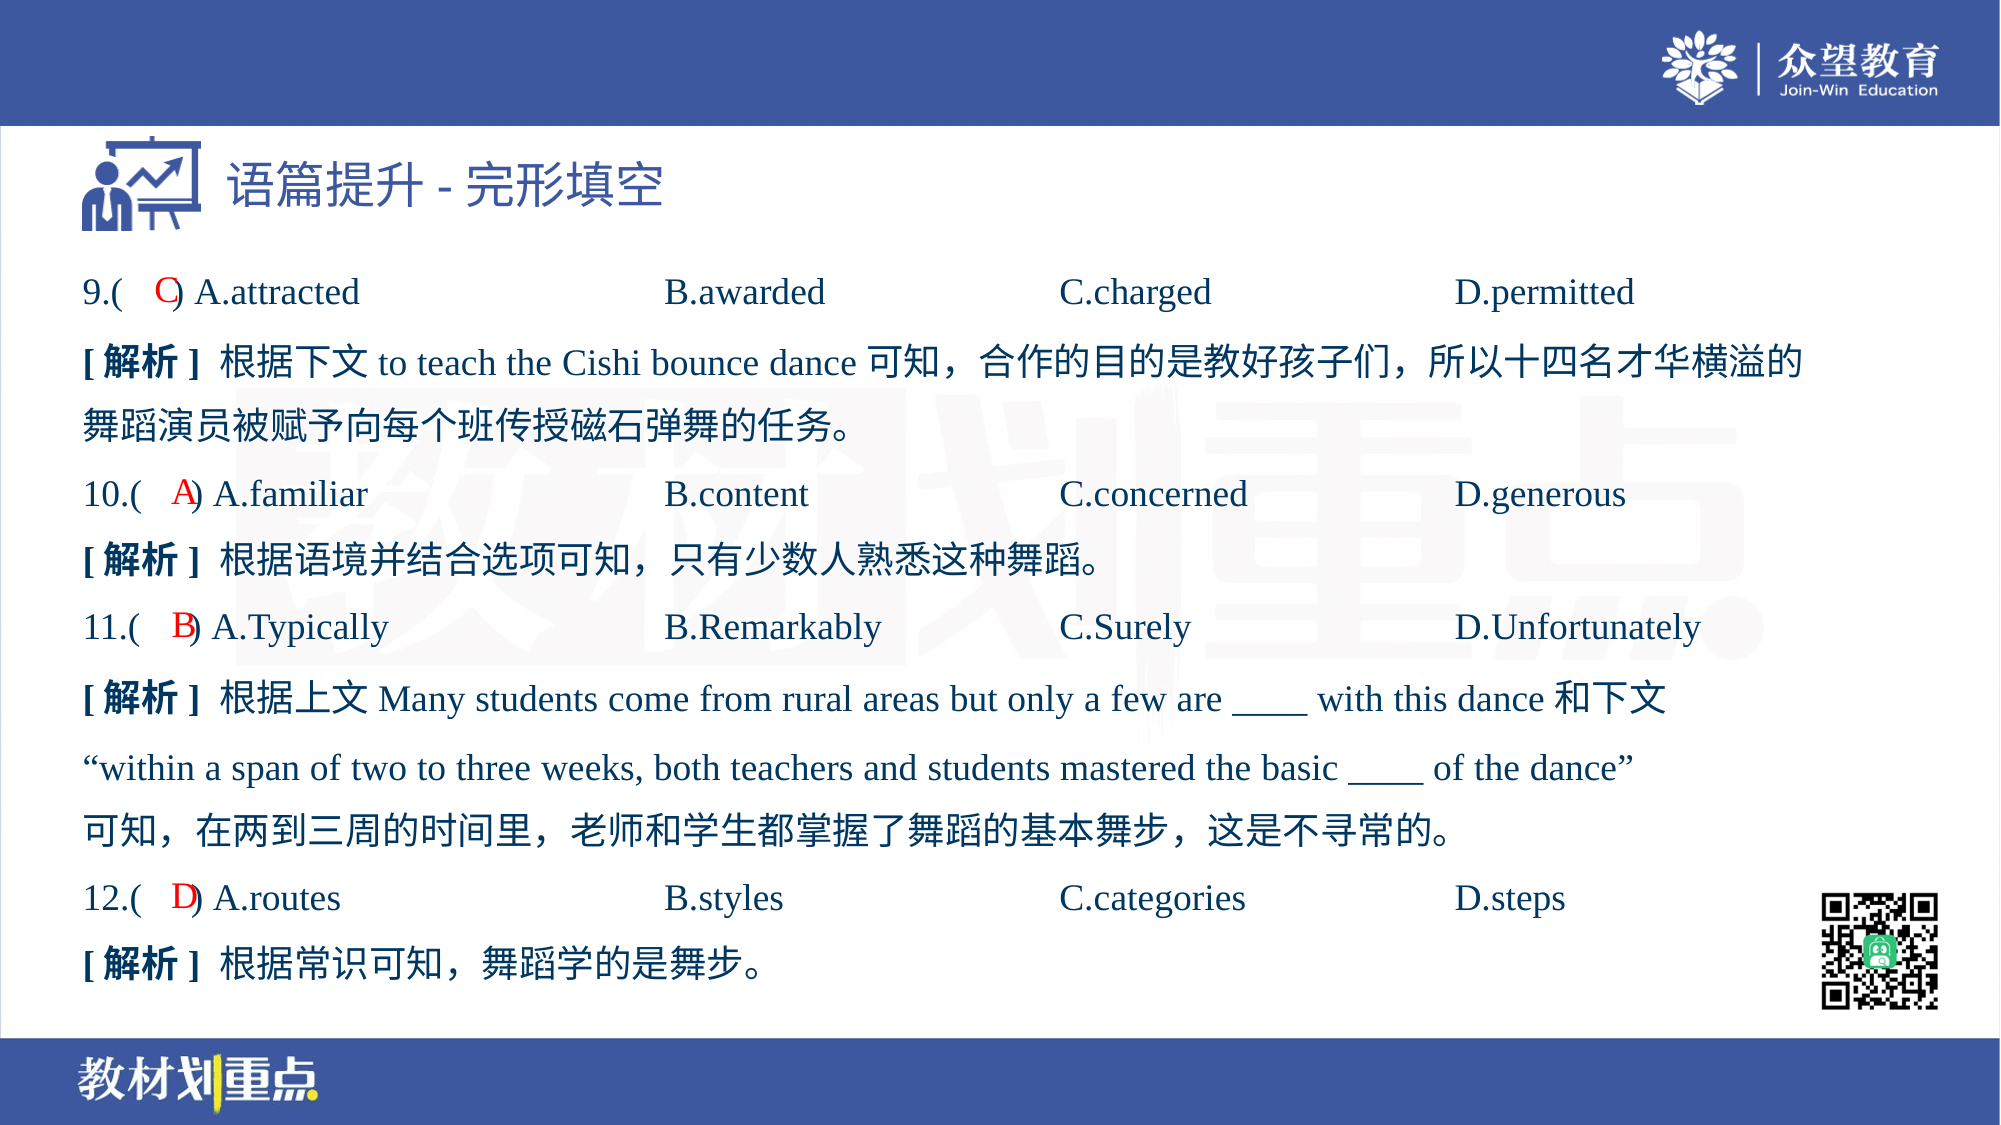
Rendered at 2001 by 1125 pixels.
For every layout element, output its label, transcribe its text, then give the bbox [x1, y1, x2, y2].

text_box D [157, 851, 212, 910]
text_box [解析] 根据上文Many students come from rural areas but only a few are ____ with this dance和下文 “within a span of two to three weeks, both teachers and students mastered the basic ____ of the dance” 可知，在两到三周的时间里，老师和学生都掌握了舞蹈的基本舞步，这是不寻常的。 [82, 650, 1817, 846]
text_box C [140, 245, 193, 304]
text_box 11.( ) A.Typically B.Remarkably C.Surely D.Unfortunately [82, 582, 1817, 641]
text_box 10.( ) A.familiar B.content C.concerned D.generous [82, 449, 1817, 508]
text_box 12.( ) A.routes B.styles C.categories D.steps [82, 853, 1817, 911]
text_box [解析] 根据语境并结合选项可知，只有少数人熟悉这种舞蹈。 [82, 516, 1817, 574]
picture [0, 0, 2000, 1125]
text_box A [157, 447, 212, 506]
text_box B [157, 580, 211, 639]
text_box [解析] 根据常识可知，舞蹈学的是舞步。 [82, 920, 1817, 978]
text_box [解析] 根据下文to teach the Cishi bounce dance可知，合作的目的是教好孩子们，所以十四名才华横溢的 舞蹈演员被赋予向每个班传授磁石弹舞的任务。 [82, 313, 1817, 441]
text_box 9.( ) A.attracted B.awarded C.charged D.permitted [82, 247, 1817, 306]
